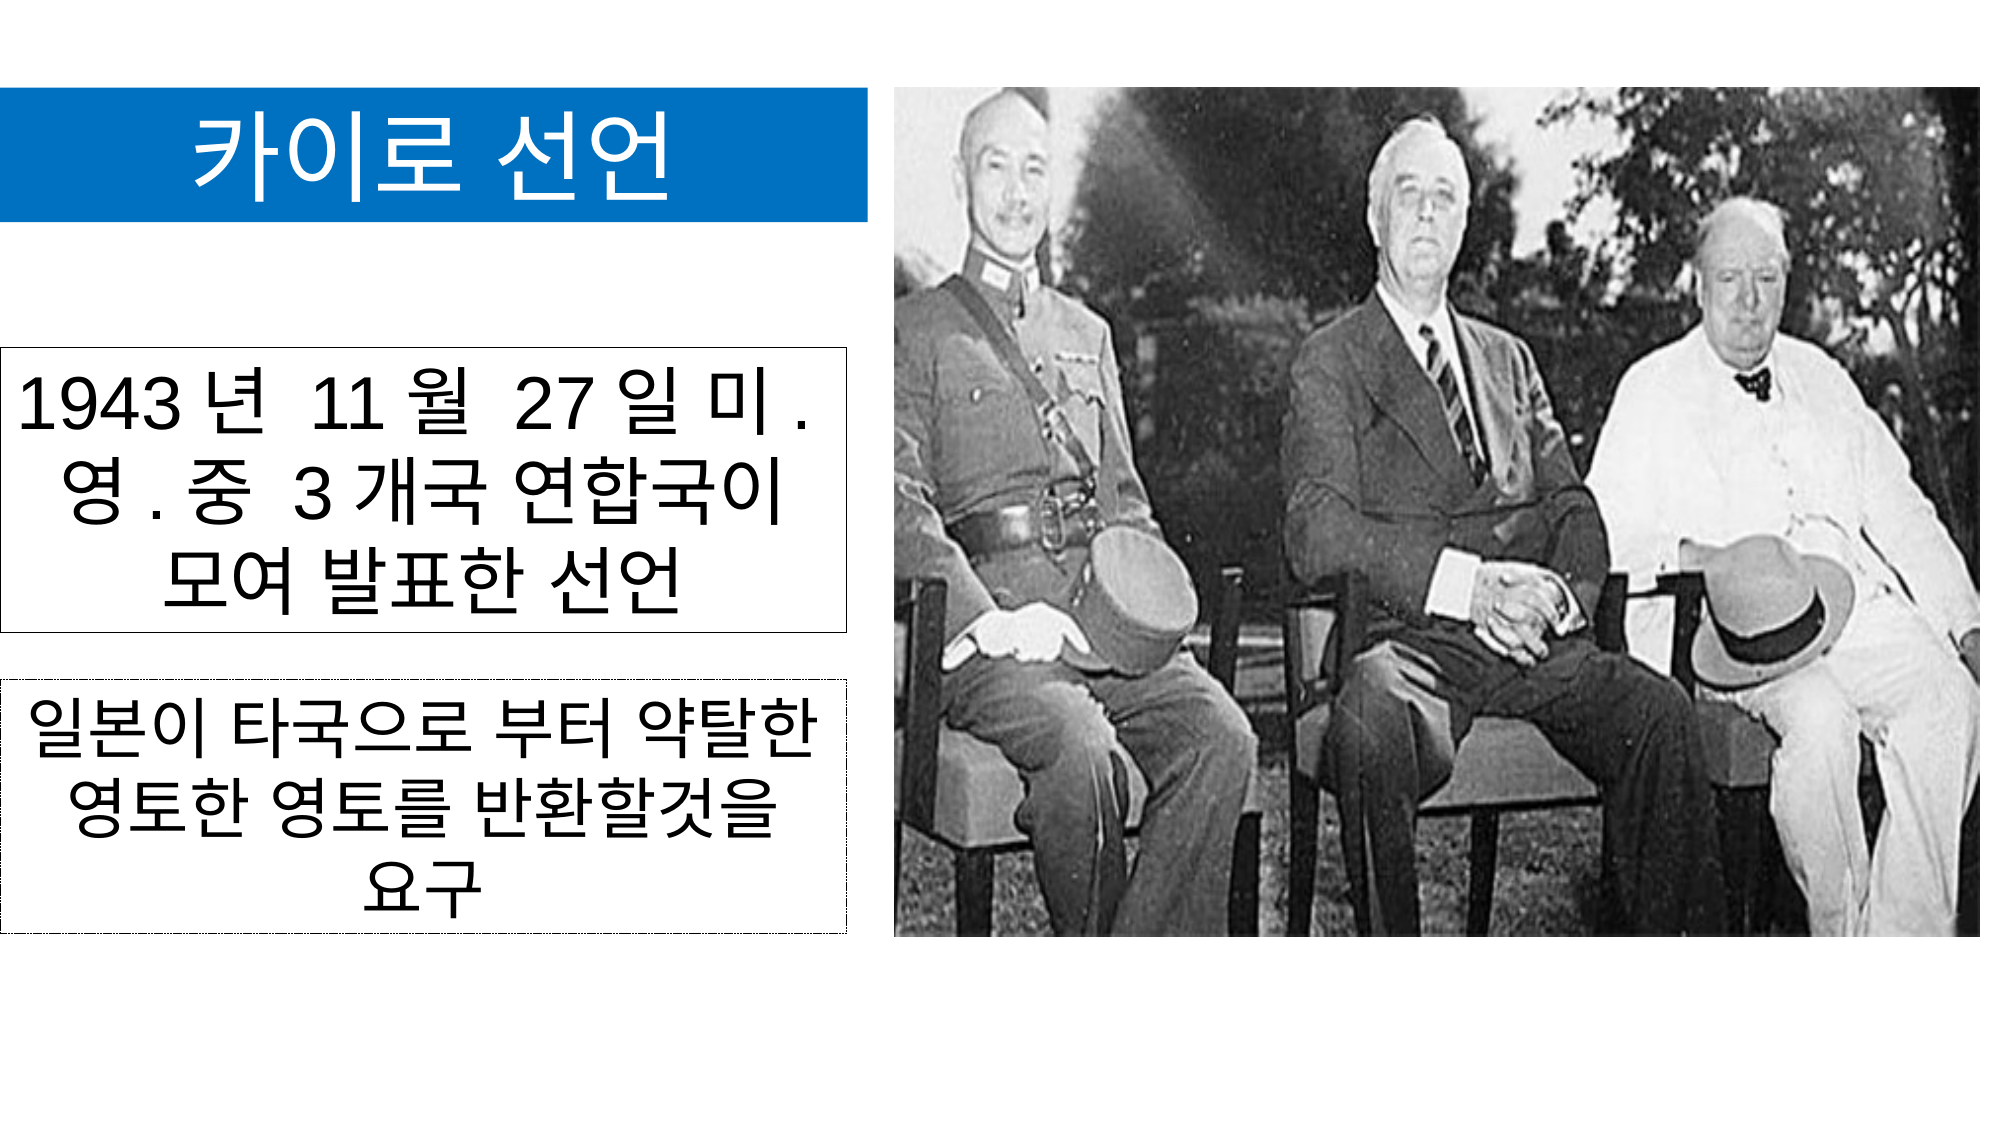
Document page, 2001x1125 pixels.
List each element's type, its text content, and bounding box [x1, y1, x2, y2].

text_box 1943년 11월 27일 미.영.중 3개국 연합국이 모여 발표한 선언 [0, 347, 847, 633]
text_box 카이로 선언 [0, 87, 868, 223]
picture [894, 87, 1980, 937]
text_box 일본이 타국으로 부터 약탈한 영토한 영토를 반환할것을 요구 [0, 679, 847, 934]
